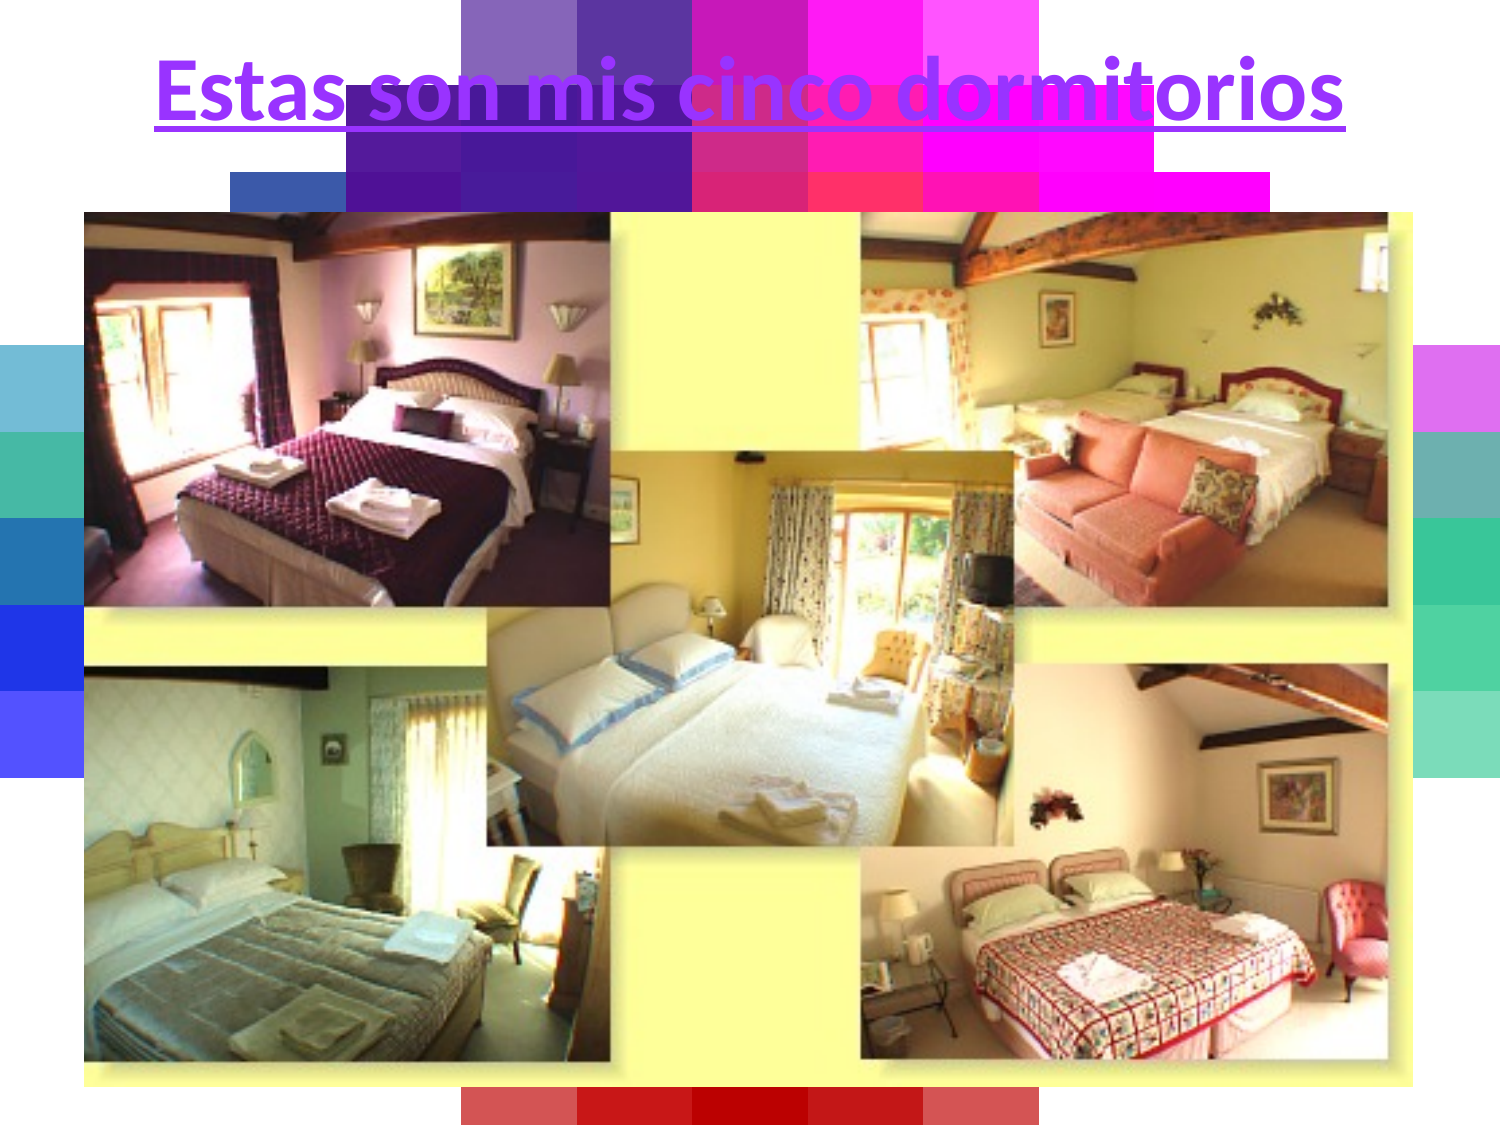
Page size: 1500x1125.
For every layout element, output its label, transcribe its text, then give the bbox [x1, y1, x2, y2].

title Estas son mis cinco dormitorios [74, 44, 1426, 233]
picture [0, 0, 1500, 1125]
